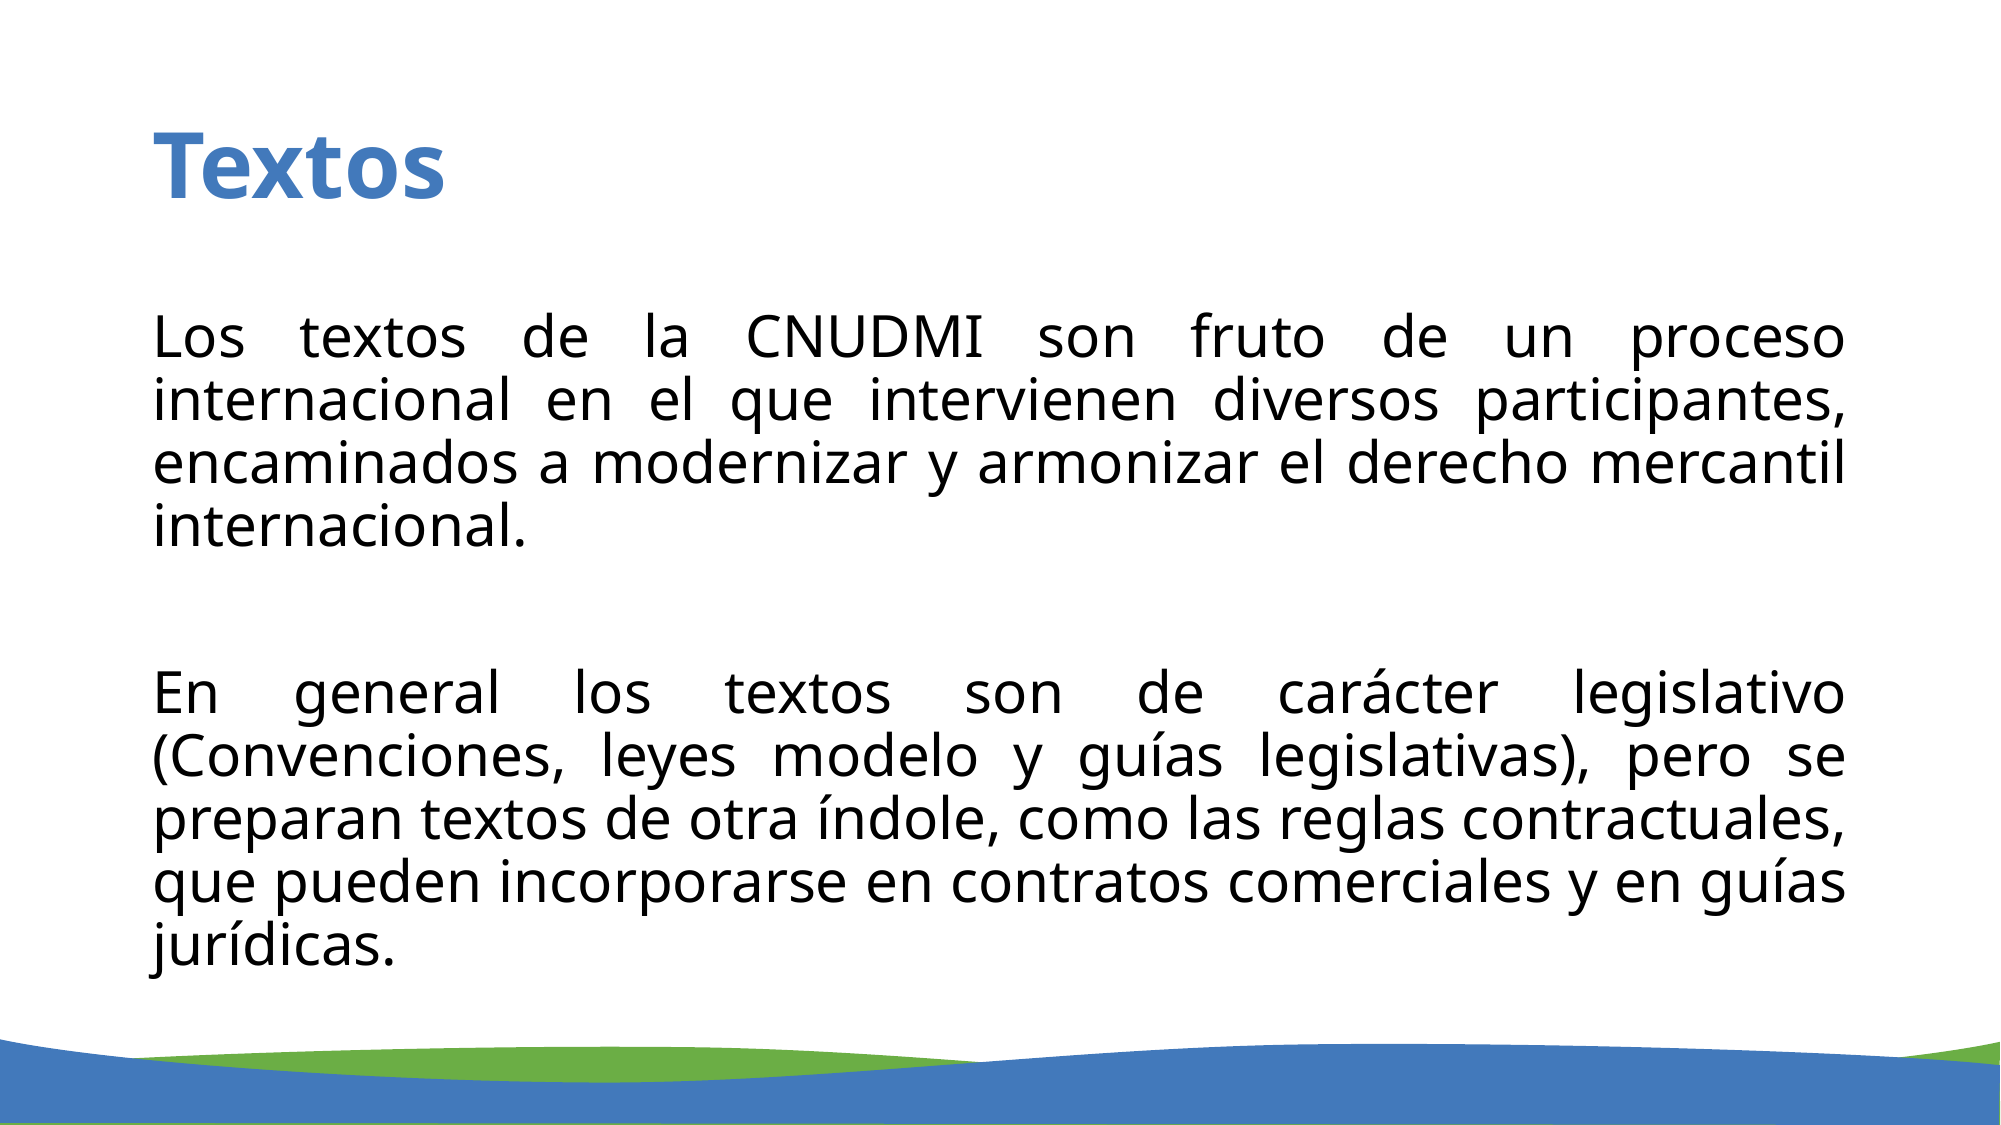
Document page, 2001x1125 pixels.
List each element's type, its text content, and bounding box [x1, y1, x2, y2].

title Textos [137, 59, 1863, 278]
list Los textos de la CNUDMI son fruto de un proceso internacional en el que intervienen diversos participantes, encaminados a modernizar y armonizar el derecho mercantil internacional. En general los textos son de carácter legislativo (Convenciones, leyes modelo y guías legislativas), pero se preparan textos de otra índole, como las reglas contractuales, que pueden incorporarse en contratos comerciales y en guías jurídicas. [137, 299, 1863, 1014]
